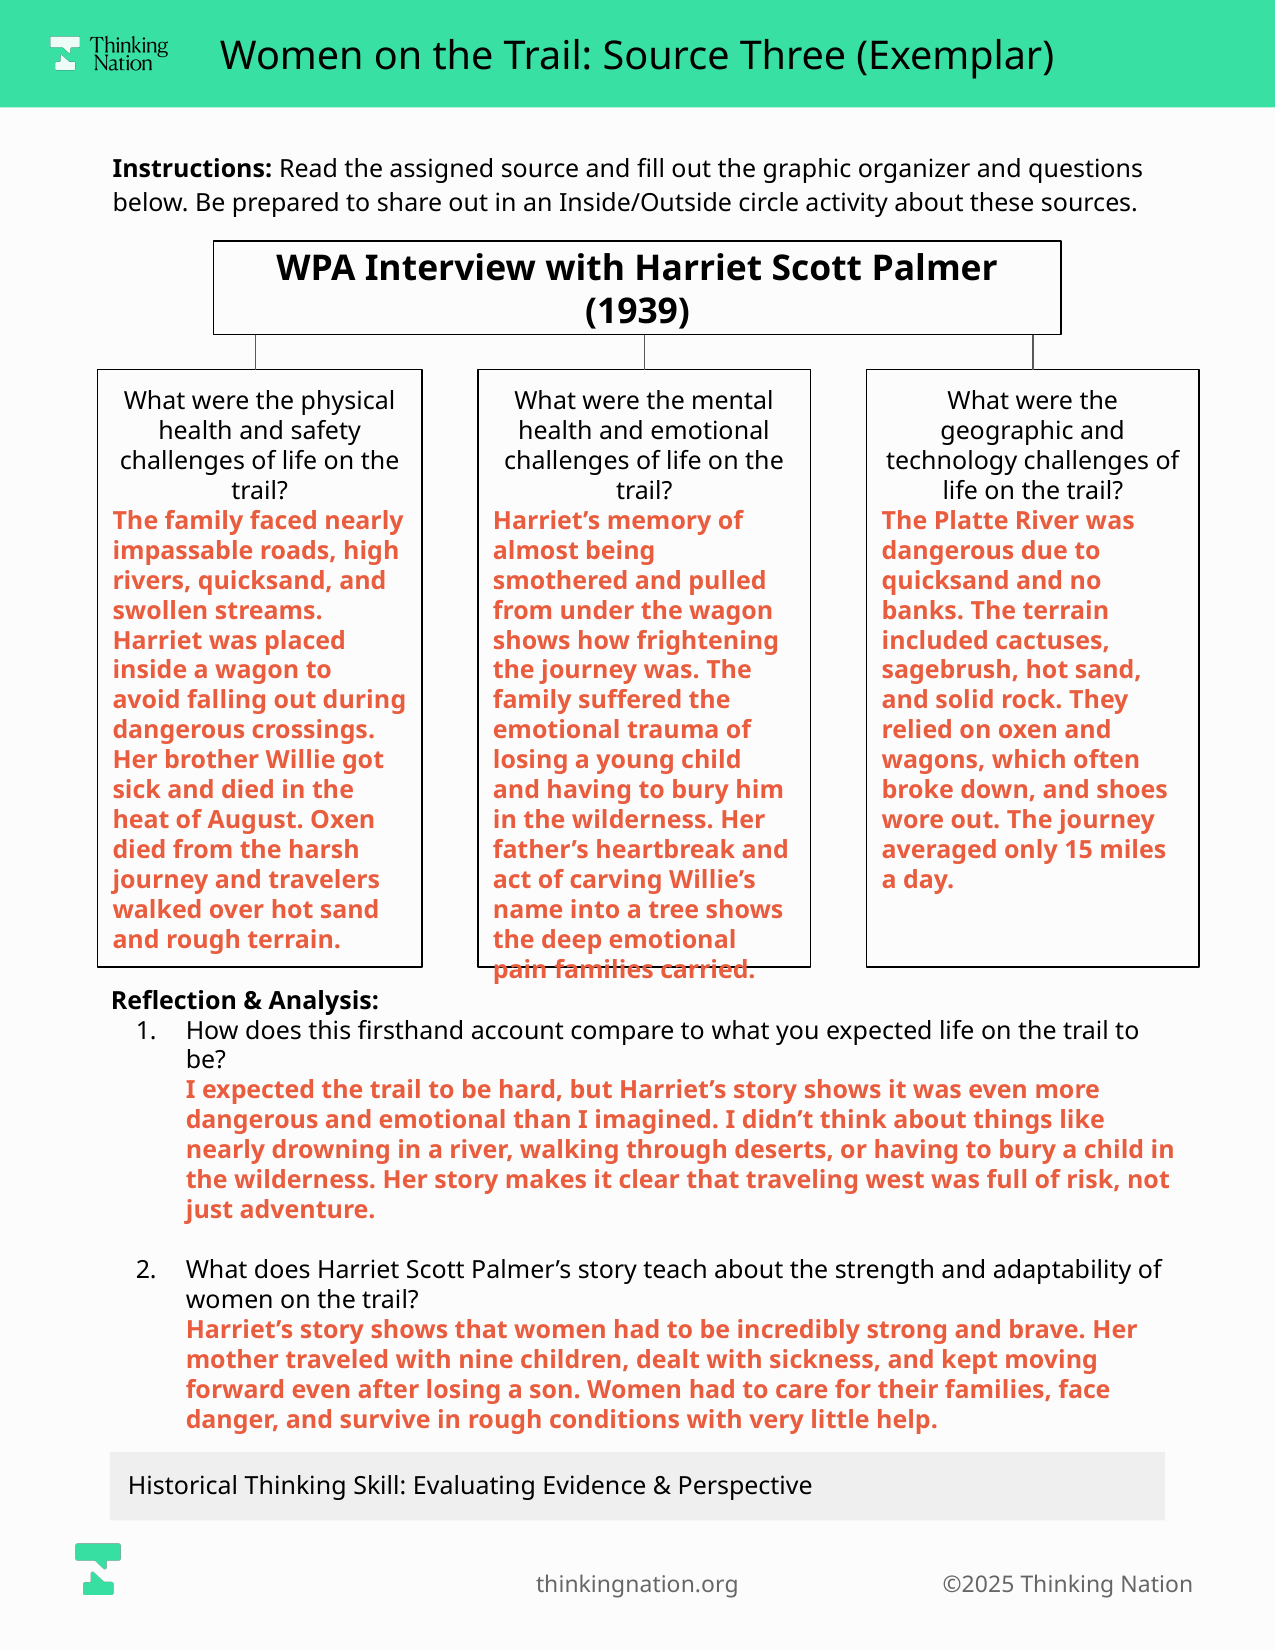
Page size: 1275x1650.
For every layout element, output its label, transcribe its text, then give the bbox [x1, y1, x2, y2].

text_box What were the geographic and technology challenges of life on the trail? The Platte River was dangerous due to quicksand and no banks. The terrain included cactuses, sagebrush, hot sand, and solid rock. They relied on oxen and wagons, which often broke down, and shoes wore out. The journey averaged only 15 miles a day. [866, 369, 1200, 968]
picture [36, 24, 172, 81]
text_box Reflection & Analysis: How does this firsthand account compare to what you expected life on the trail to be? I expected the trail to be hard, but Harriet’s story shows it was even more dangerous and emotional than I imagined. I didn’t think about things like nearly drowning in a river, walking through deserts, or having to bury a child in the wilderness. Her story makes it clear that traveling west was full of risk, not just adventure. What does Harriet Scott Palmer’s story teach about the strength and adaptability of women on the trail? Harriet’s story shows that women had to be incredibly strong and brave. Her mother traveled with nine children, dealt with sickness, and kept moving forward even after losing a son. Women had to care for their families, face danger, and survive in rough conditions with very little help. [95, 969, 1200, 1521]
text_box Instructions: Read the assigned source and fill out the graphic organizer and questions below. Be prepared to share out in an Inside/Outside circle activity about these sources. [97, 132, 1178, 266]
text_box thinkingnation.org [486, 1553, 789, 1605]
text_box What were the mental health and emotional challenges of life on the trail? Harriet’s memory of almost being smothered and pulled from under the wagon shows how frightening the journey was. The family suffered the emotional trauma of losing a young child and having to bury him in the wilderness. Her father’s heartbreak and act of carving Willie’s name into a tree shows the deep emotional pain families carried. [477, 369, 811, 968]
text_box WPA Interview with Harriet Scott Palmer (1939) [213, 241, 1062, 335]
text_box What were the physical health and safety challenges of life on the trail? The family faced nearly impassable roads, high rivers, quicksand, and swollen streams. Harriet was placed inside a wagon to avoid falling out during dangerous crossings. Her brother Willie got sick and died in the heat of August. Oxen died from the harsh journey and travelers walked over hot sand and rough terrain. [97, 369, 422, 968]
text_box ©2025 Thinking Nation [907, 1553, 1210, 1605]
text_box Women on the Trail: Source Three (Exemplar) [0, 0, 1275, 108]
picture [62, 1533, 134, 1605]
